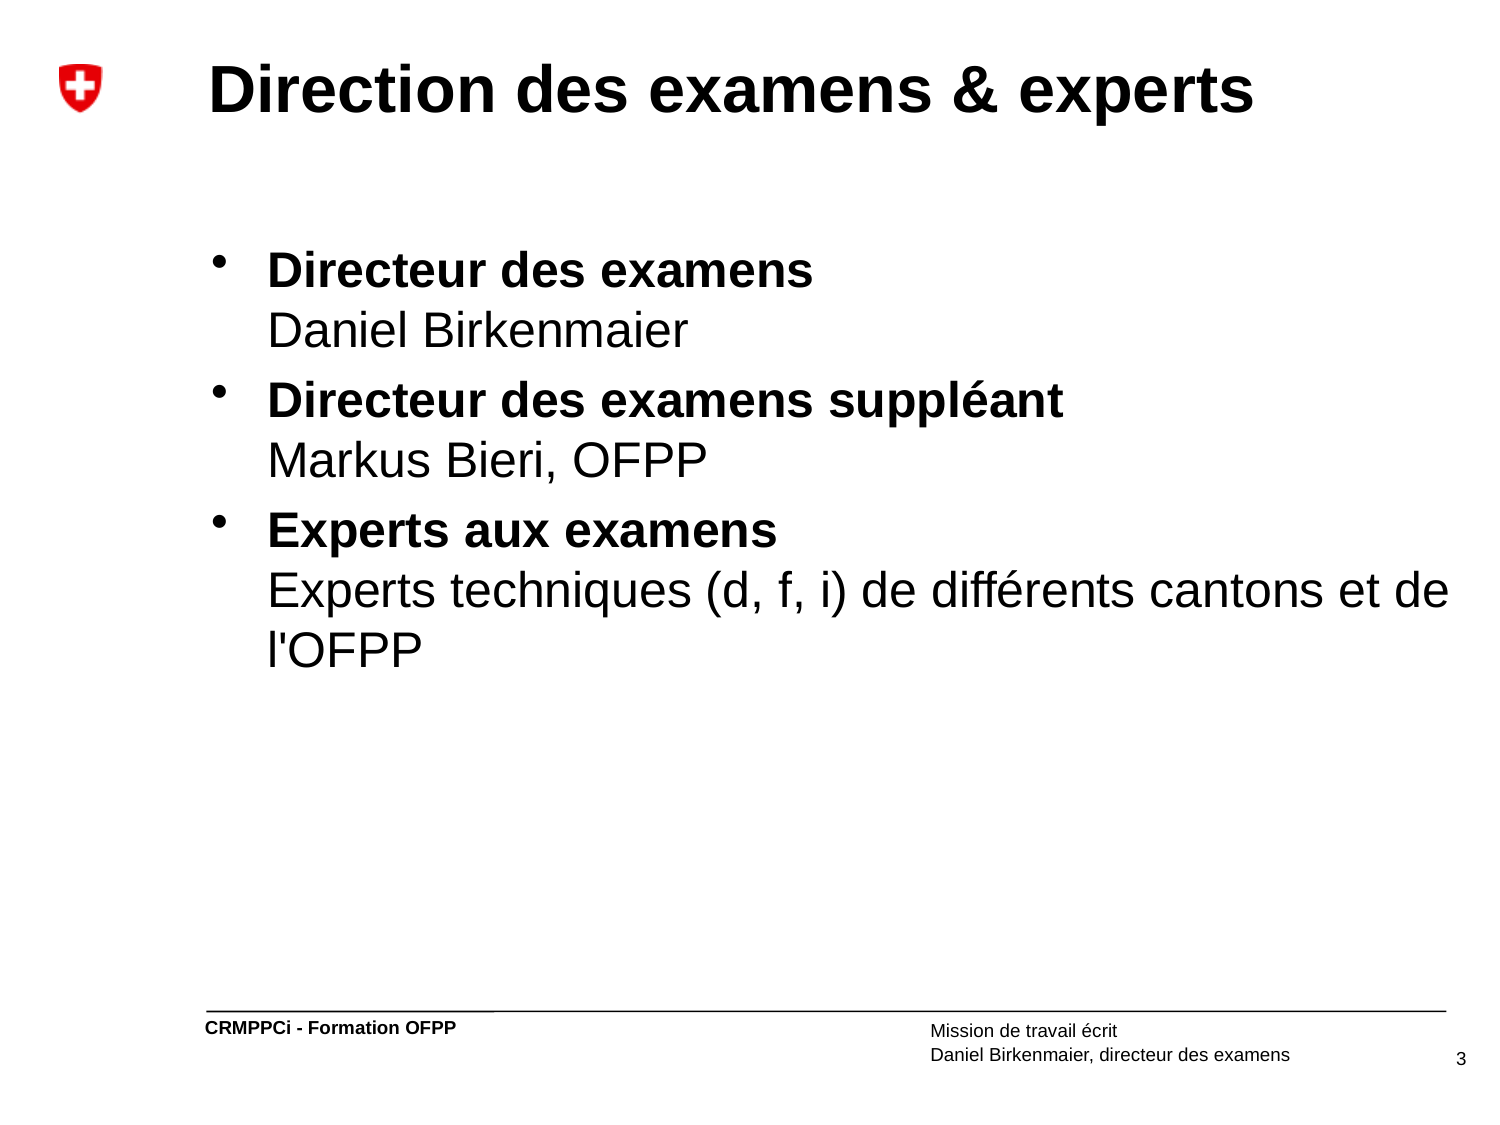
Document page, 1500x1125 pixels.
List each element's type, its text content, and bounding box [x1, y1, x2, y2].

picture [59, 64, 103, 114]
slide_number Mission de travail écrit [915, 1011, 1447, 1048]
footer Daniel Birkenmaier, directeur des examens [915, 1048, 1447, 1071]
title Direction des examens & experts [207, 45, 1433, 209]
list Directeur des examens Daniel Birkenmaier Directeur des examens suppléant Markus Bieri, OFPP Experts aux examens Experts techniques (d, f, i) de différents cantons et de l'OFPP [210, 237, 1480, 1012]
